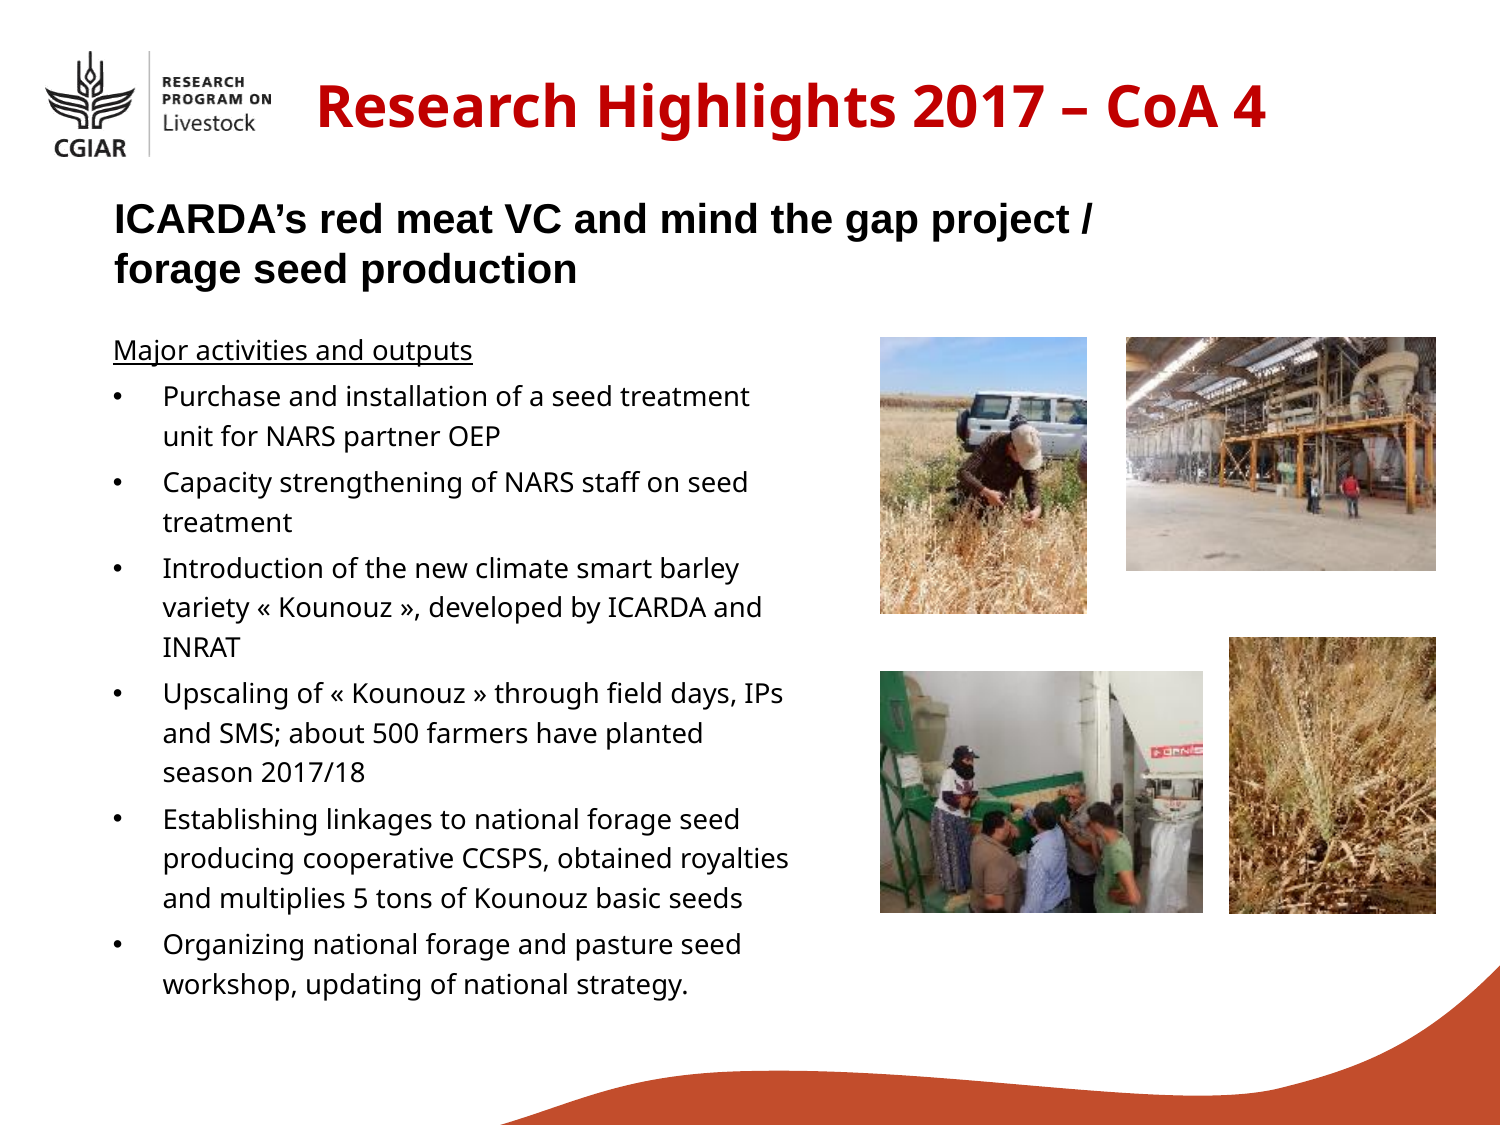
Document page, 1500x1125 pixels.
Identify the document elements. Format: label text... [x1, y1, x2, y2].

text_box ICARDA’s red meat VC and mind the gap project / forage seed production [99, 184, 1394, 348]
picture [1228, 637, 1437, 914]
picture [1125, 337, 1437, 571]
list Major activities and outputs Purchase and installation of a seed treatment unit for NARS partner OEP Capacity strengthening of NARS staff on seed treatment Introduction of the new climate smart barley variety « Kounouz », developed by ICARDA and INRAT Upscaling of « Kounouz » through field days, IPs and SMS; about 500 farmers have planted season 2017/18 Establishing linkages to national forage seed producing cooperative CCSPS, obtained royalties and multiplies 5 tons of Kounouz basic seeds Organizing national forage and pasture seed workshop, updating of national strategy. [97, 318, 815, 1059]
picture [45, 51, 271, 157]
picture [879, 337, 1088, 614]
picture [879, 670, 1204, 914]
list Research Highlights 2017 – CoA 4 [300, 33, 1463, 175]
